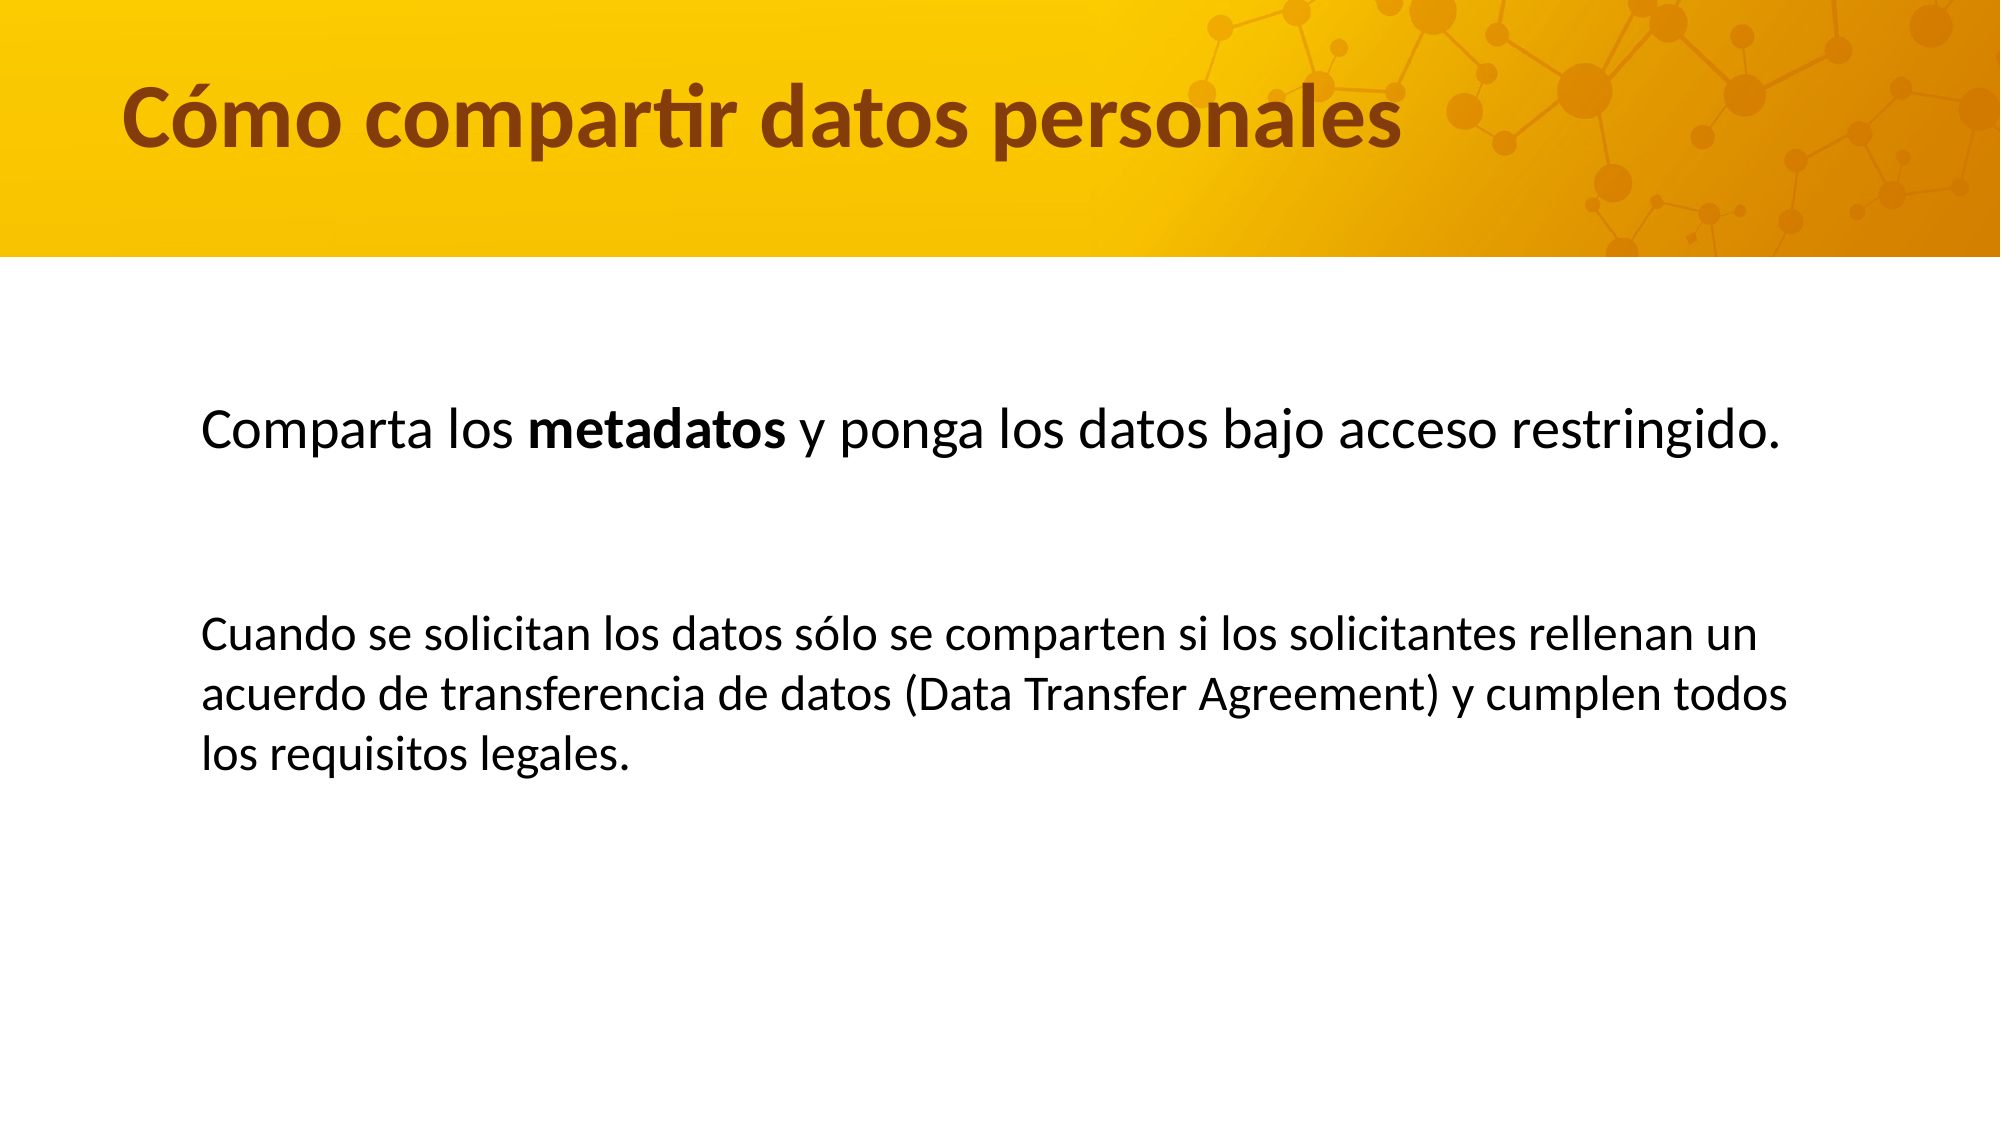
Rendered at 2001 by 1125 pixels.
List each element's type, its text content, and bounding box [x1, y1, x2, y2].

text_box Comparta los metadatos y ponga los datos bajo acceso restringido. Cuando se solicitan los datos sólo se comparten si los solicitantes rellenan un acuerdo de transferencia de datos (Data Transfer Agreement) y cumplen todos los requisitos legales. [186, 313, 1867, 908]
picture [0, 0, 2000, 257]
